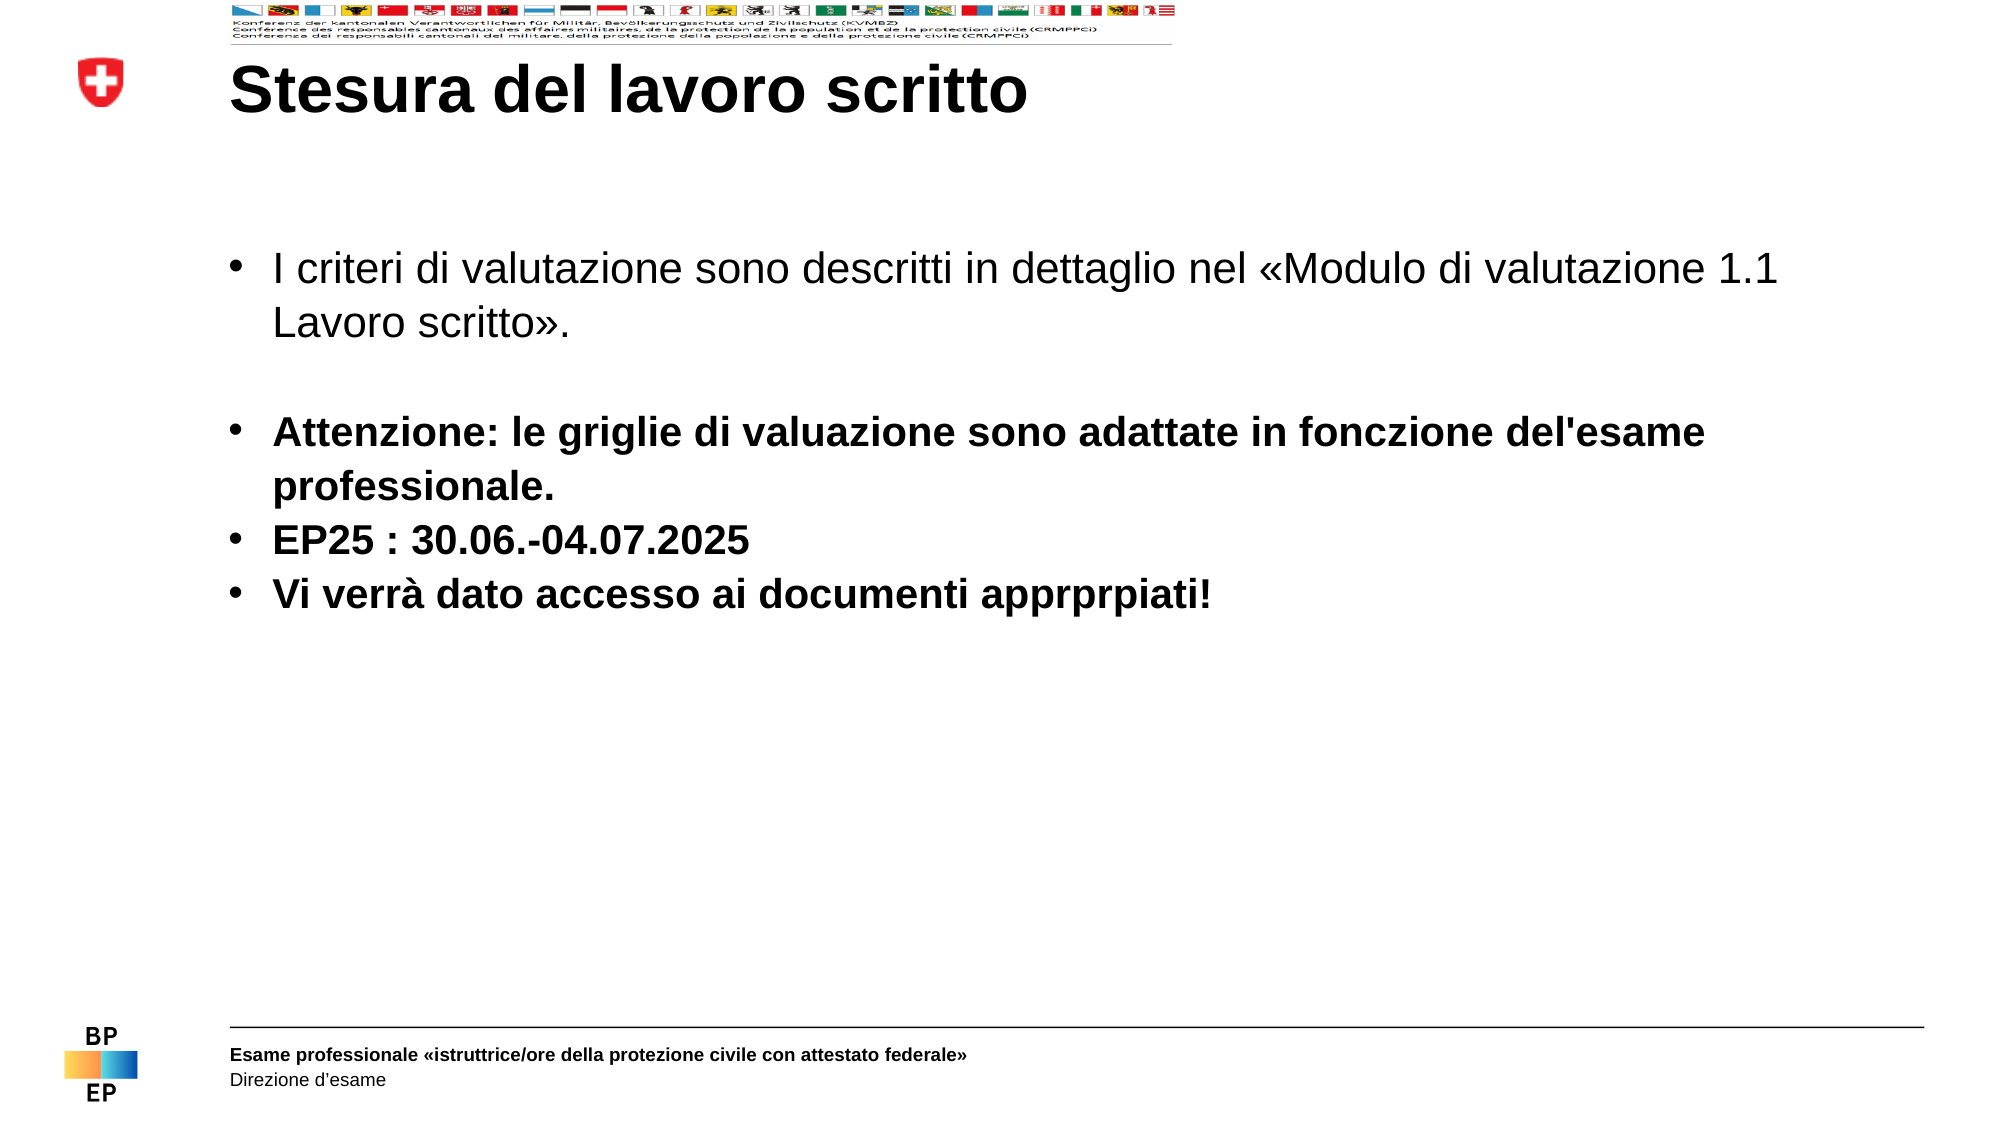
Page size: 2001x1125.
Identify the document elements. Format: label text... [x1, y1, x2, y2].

footer Esame professionale «istruttrice/ore della protezione civile con attestato federale» Direzione d’esame [229, 1040, 1177, 1088]
list I criteri di valutazione sono descritti in dettaglio nel «Modulo di valutazione 1.1 Lavoro scritto». Attenzione: le griglie di valuazione sono adattate in fonczione del'esame professionale. EP25 : 30.06.-04.07.2025 Vi verrà dato accesso ai documenti apprprpiati! [228, 237, 1922, 981]
picture [61, 1021, 140, 1106]
picture [229, 4, 1175, 46]
title Stesura del lavoro scritto [229, 50, 1922, 199]
